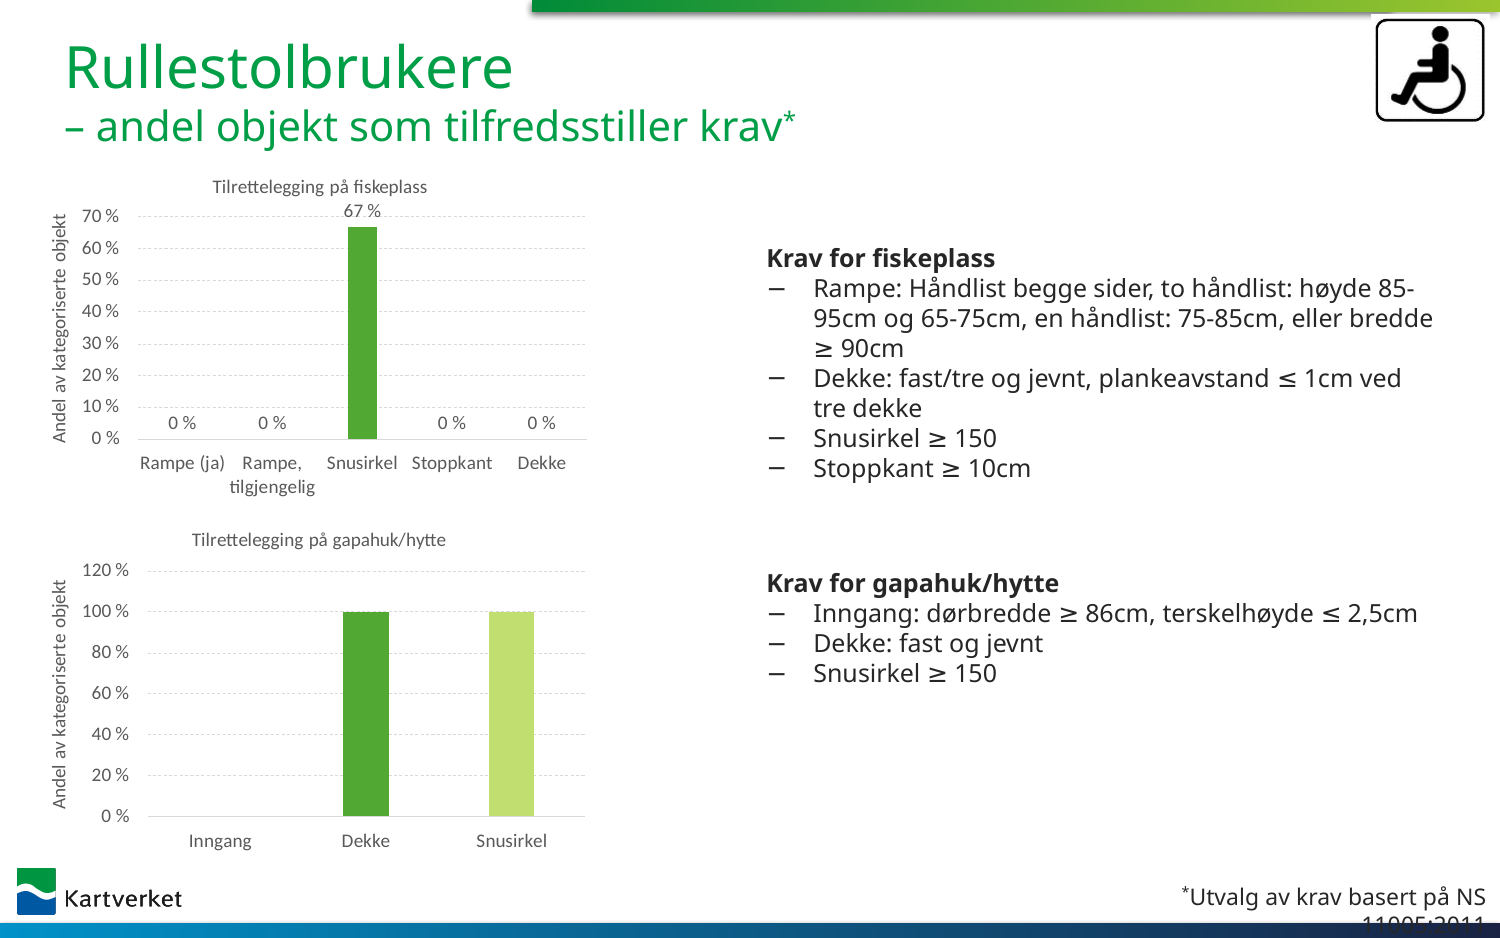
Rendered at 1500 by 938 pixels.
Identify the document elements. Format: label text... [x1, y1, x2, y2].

text_box Krav for fiskeplass Rampe: Håndlist begge sider, to håndlist: høyde 85-95cm og 65-75cm, en håndlist: 75-85cm, eller bredde ≥ 90cm Dekke: fast/tre og jevnt, plankeavstand ≤ 1cm ved tre dekke Snusirkel ≥ 150 Stoppkant ≥ 10cm [751, 235, 1452, 490]
picture [1371, 13, 1491, 127]
text_box *Utvalg av krav basert på NS 11005:2011 [1068, 873, 1500, 938]
picture [41, 520, 596, 859]
text_box Krav for gapahuk/hytte Inngang: dørbredde ≥ 86cm, terskelhøyde ≤ 2,5cm Dekke: fast og jevnt Snusirkel ≥ 150 [751, 560, 1452, 695]
picture [41, 166, 598, 505]
text_box Rullestolbrukere – andel objekt som tilfredsstiller krav* [49, 29, 1431, 158]
